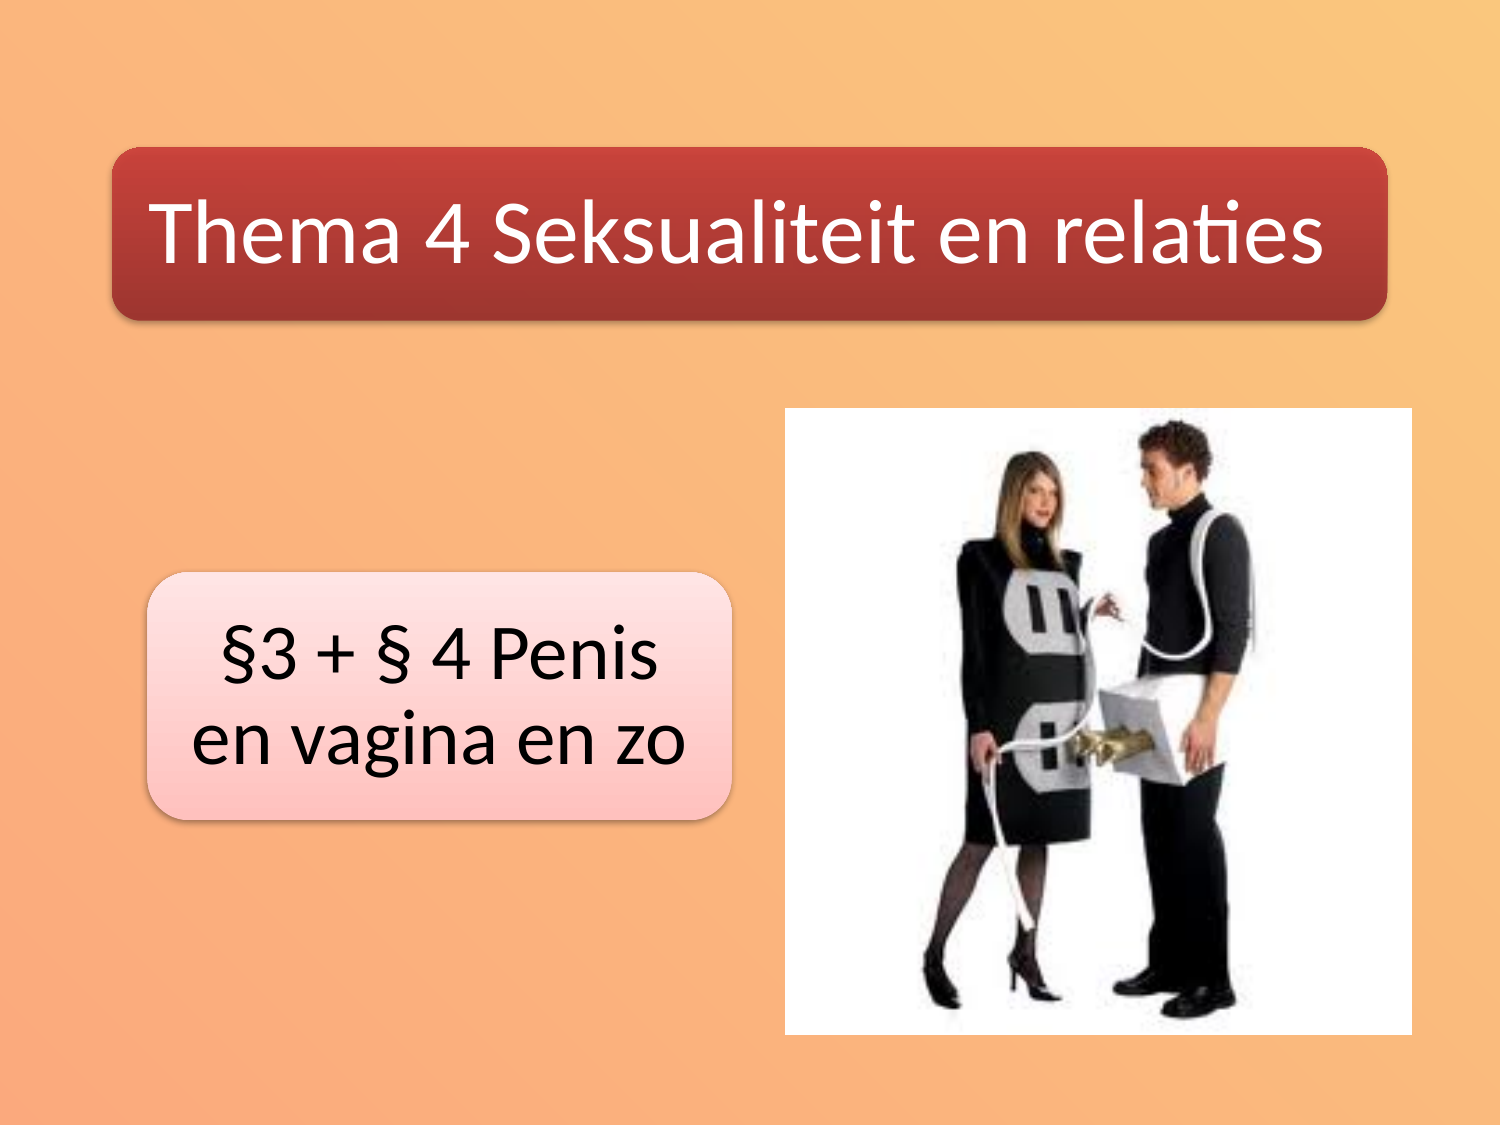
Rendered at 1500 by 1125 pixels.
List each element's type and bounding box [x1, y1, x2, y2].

text_box [111, 113, 1388, 355]
text_box [147, 538, 732, 854]
picture [785, 408, 1412, 1036]
